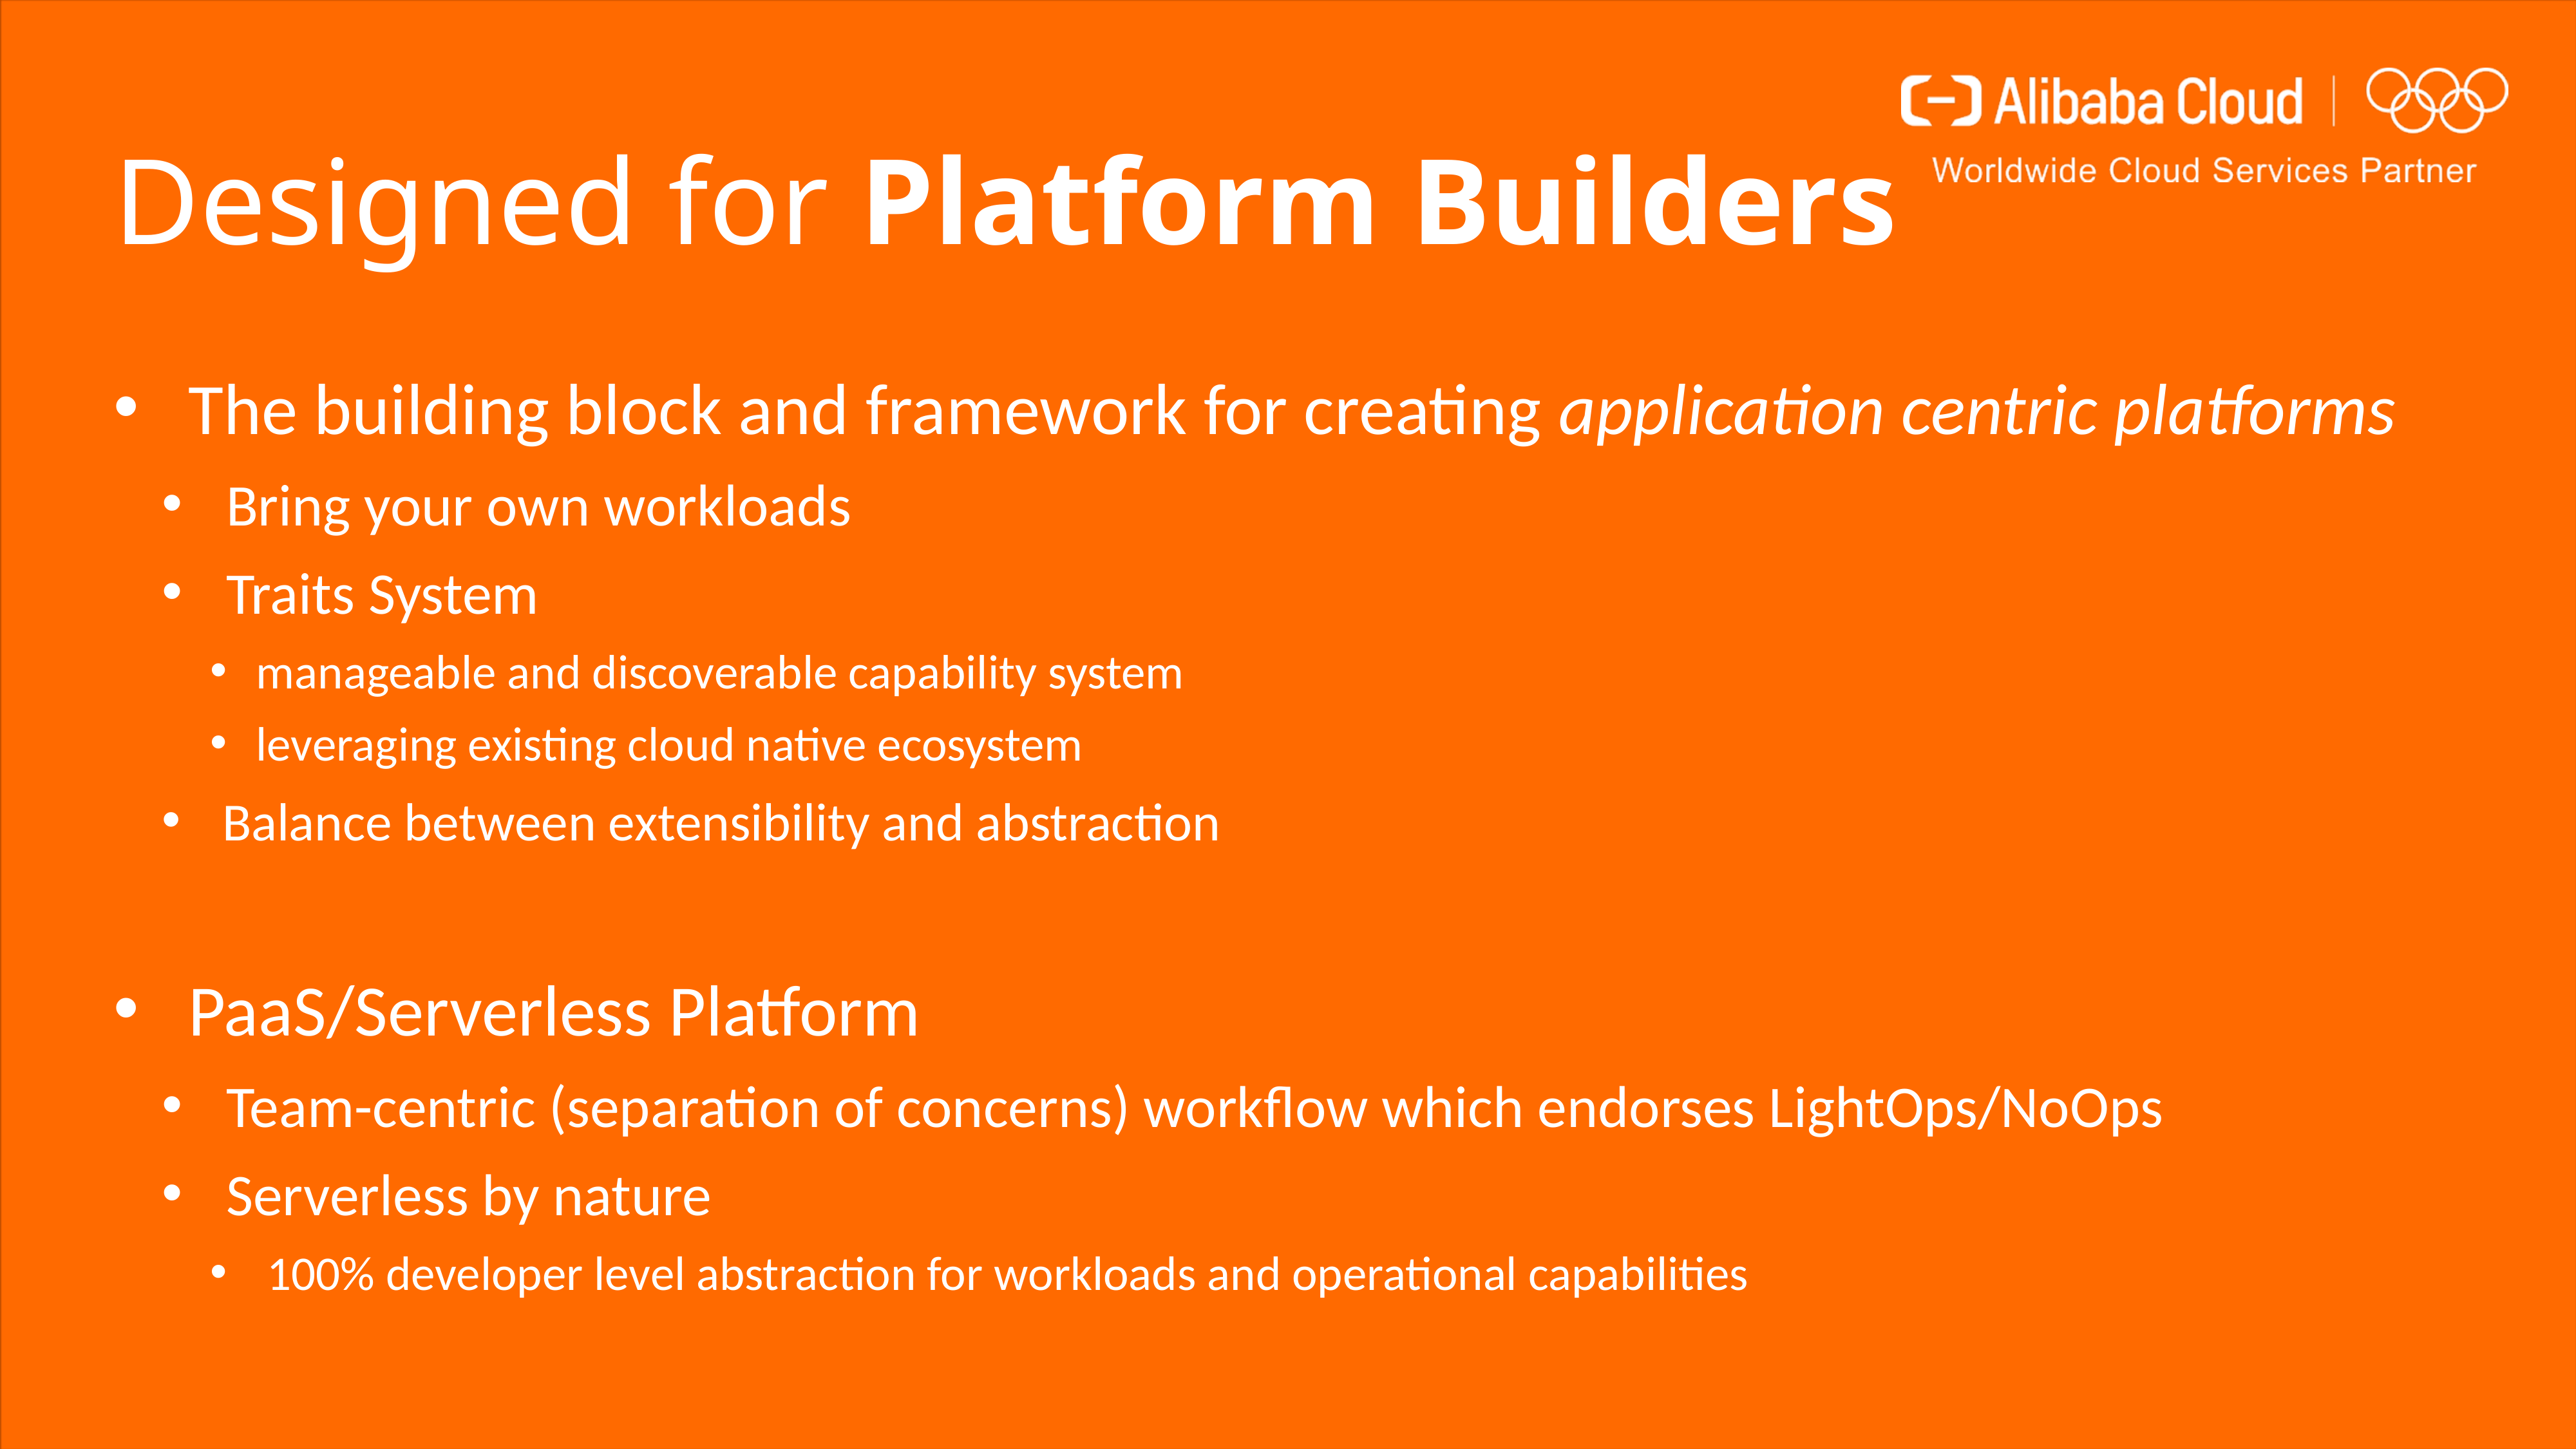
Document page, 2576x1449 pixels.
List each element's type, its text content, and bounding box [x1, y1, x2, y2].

picture [1901, 68, 2508, 182]
text_box The building block and framework for creating application centric platforms Bring your own workloads Traits System manageable and discoverable capability system leveraging existing cloud native ecosystem Balance between extensibility and abstraction PaaS/Serverless Platform Team-centric (separation of concerns) workflow which endorses LightOps/NoOps Serverless by nature 100% developer level abstraction for workloads and operational capabilities [88, 314, 2488, 1314]
text_box Designed for Platform Builders [88, 117, 2488, 278]
